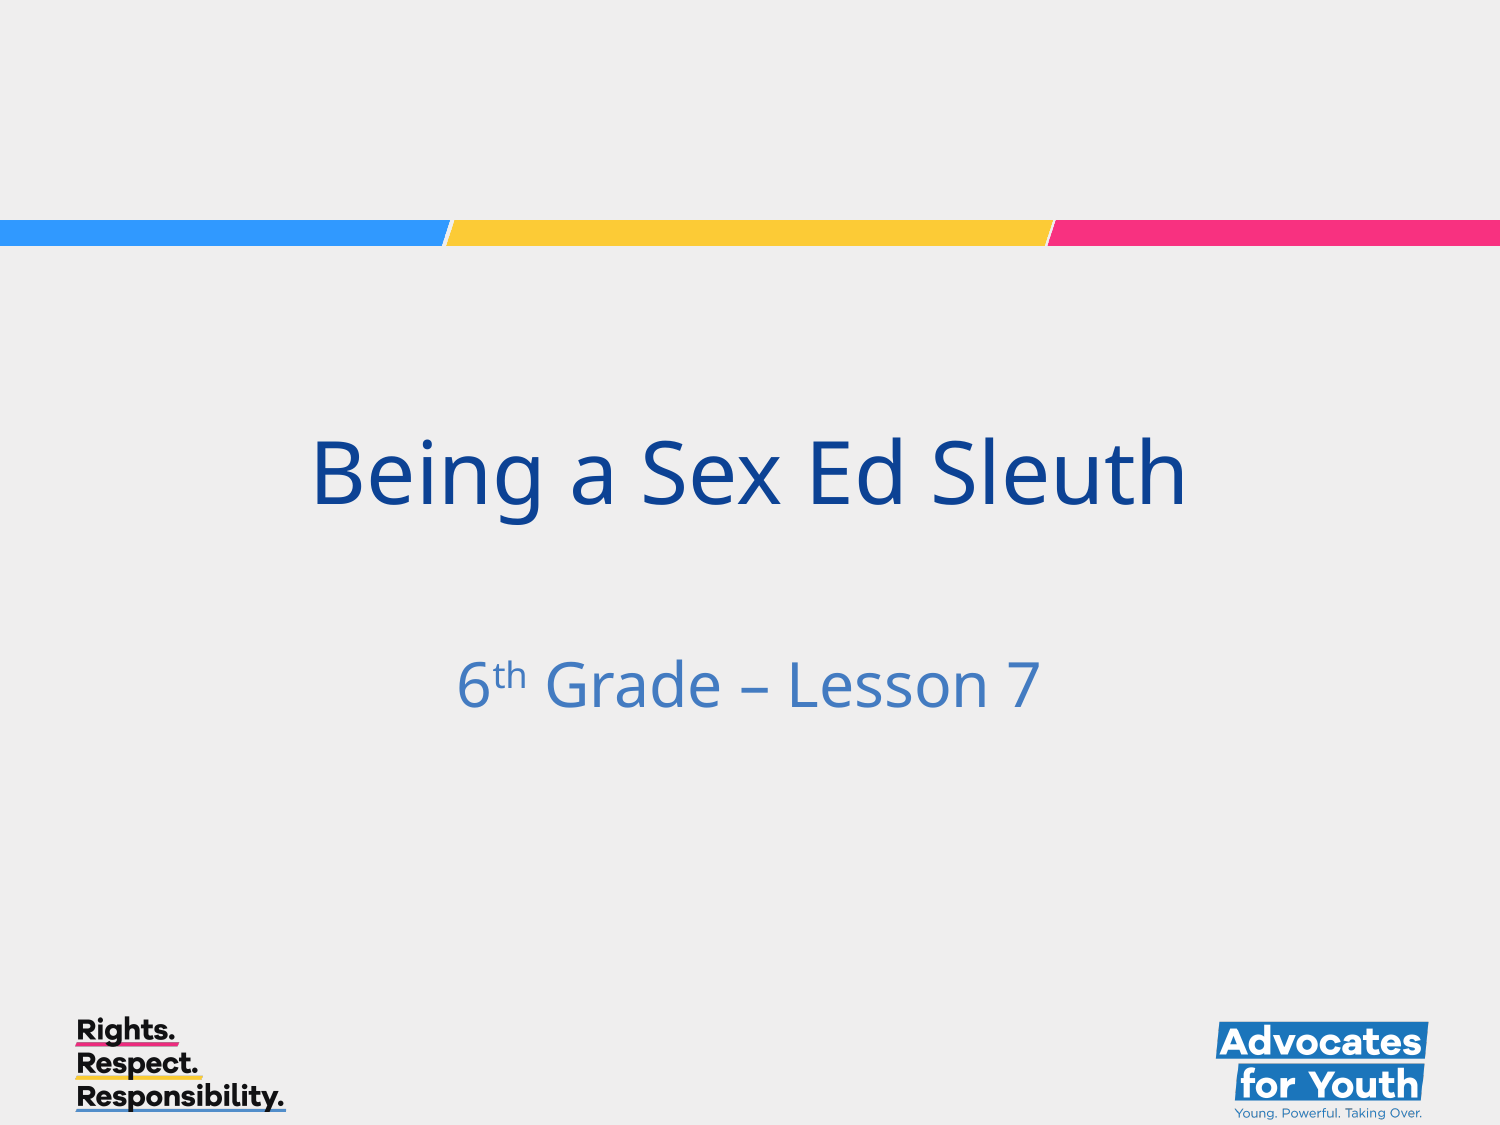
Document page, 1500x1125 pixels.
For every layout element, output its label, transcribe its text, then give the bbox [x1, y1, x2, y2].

subtitle 6th Grade – Lesson 7 [225, 637, 1275, 925]
title Being a Sex Ed Sleuth [112, 349, 1388, 591]
picture [0, 207, 1500, 258]
